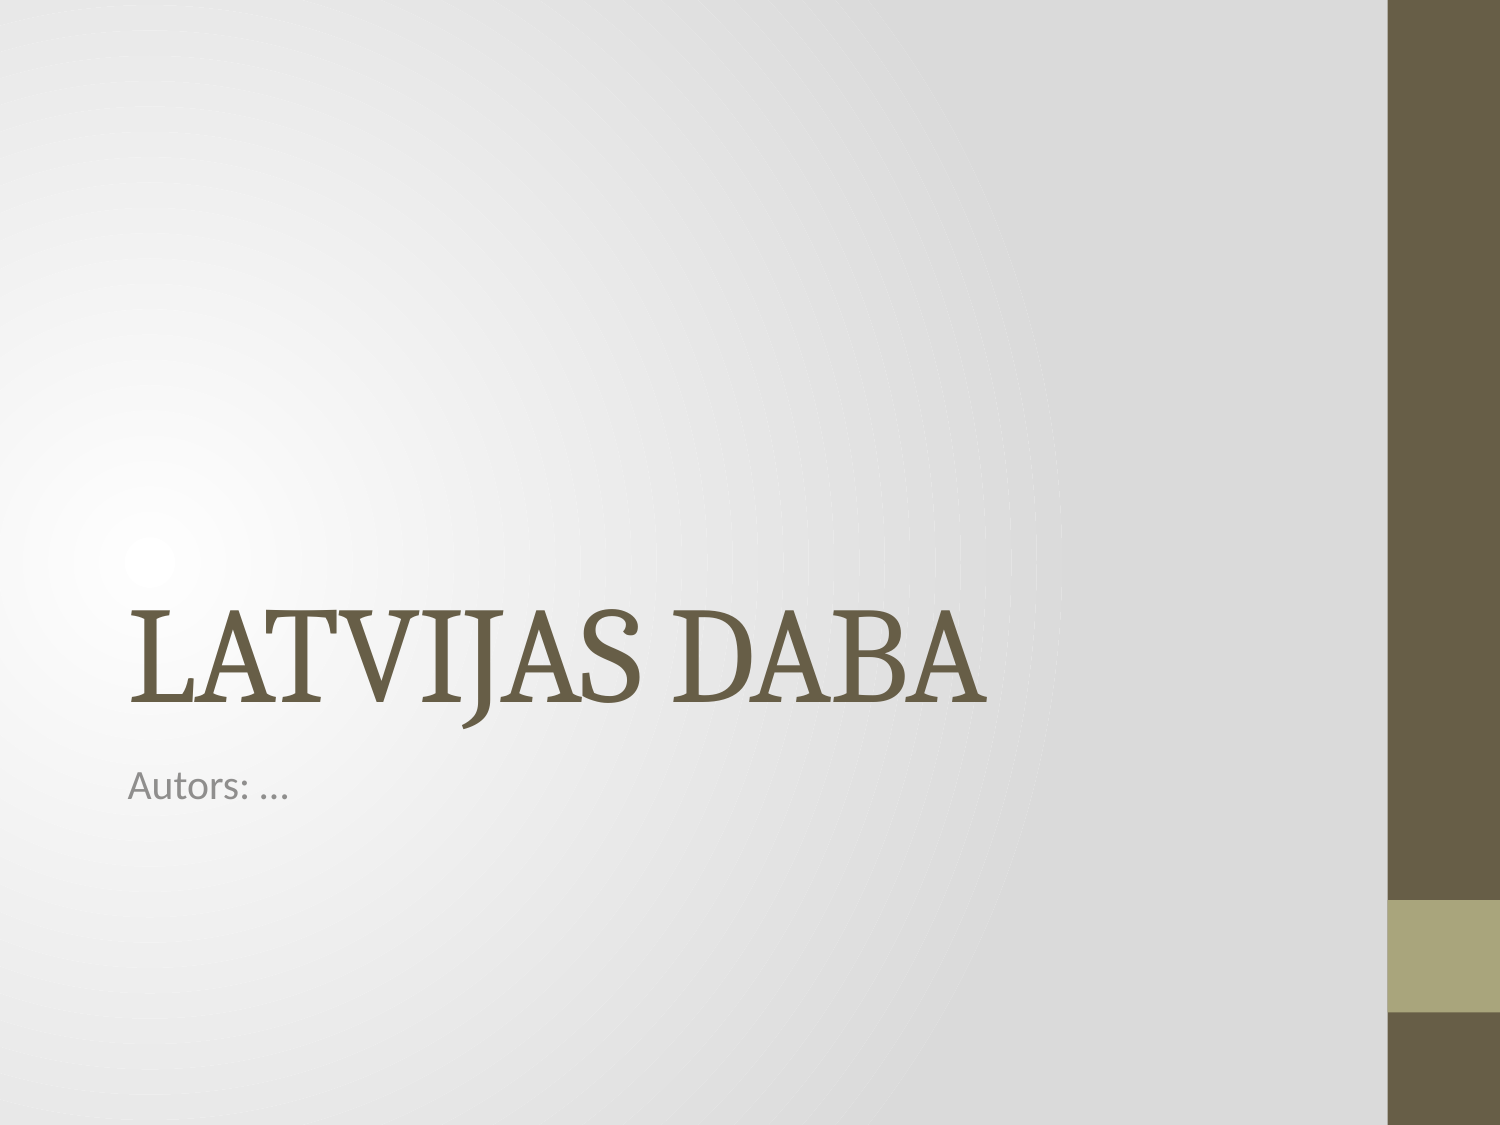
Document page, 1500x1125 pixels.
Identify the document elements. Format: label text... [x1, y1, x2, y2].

title LATVIJAS DABA [112, 312, 1350, 738]
subtitle Autors: … [112, 750, 1173, 925]
